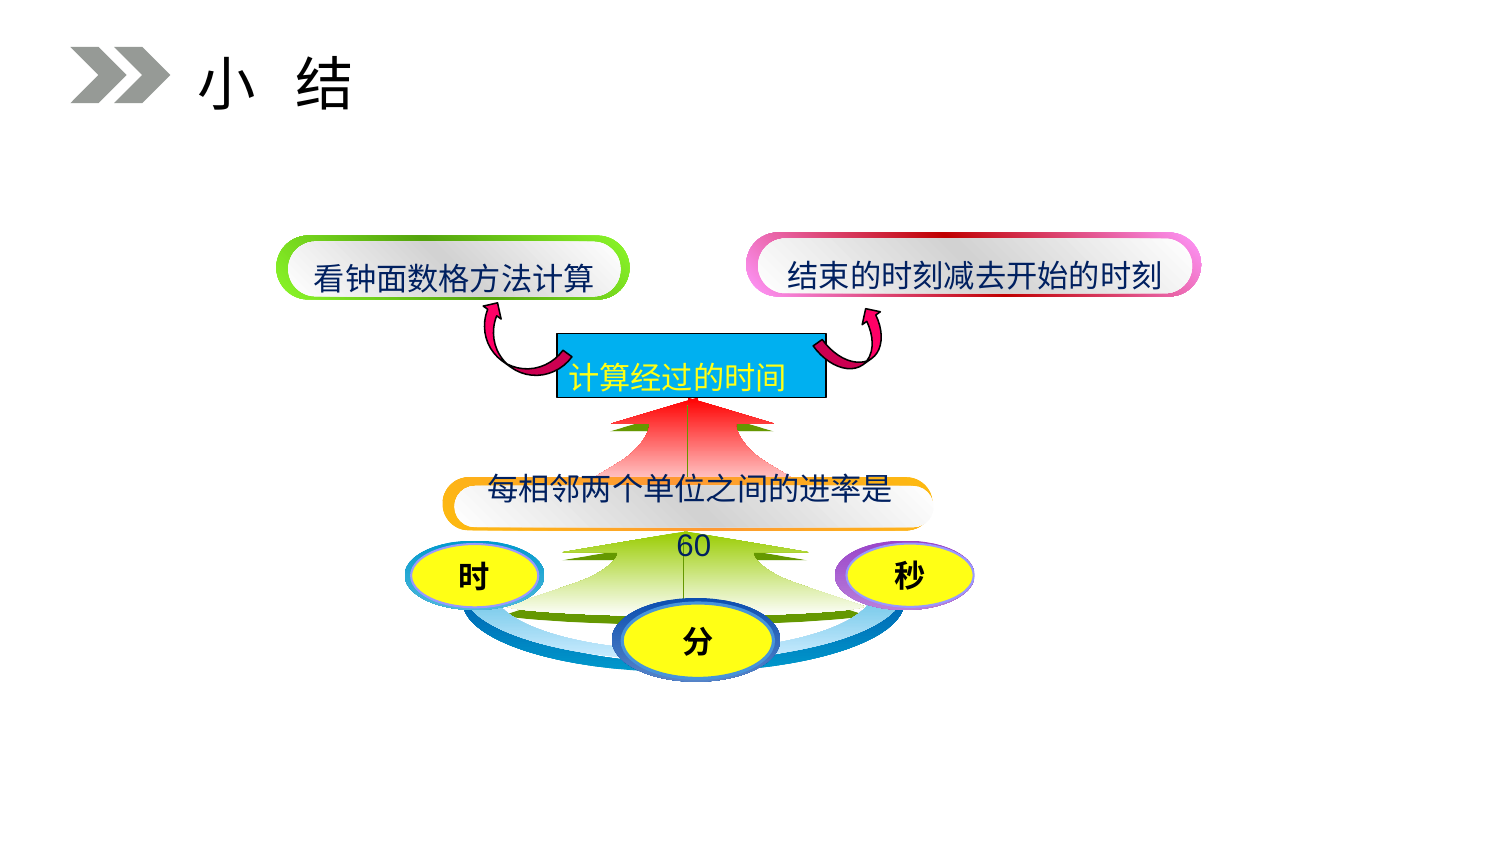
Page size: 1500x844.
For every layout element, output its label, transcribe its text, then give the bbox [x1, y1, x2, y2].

text_box [483, 302, 572, 376]
text_box 计算经过的时间 [556, 333, 826, 398]
text_box 小 结 [186, 49, 816, 102]
text_box [687, 398, 791, 477]
text_box 看钟面数格方法计算 [288, 241, 621, 297]
text_box [644, 673, 748, 682]
text_box [746, 232, 1202, 297]
text_box [276, 235, 630, 300]
text_box 结束的时刻减去开始的时刻 [758, 238, 1193, 294]
text_box 时 [411, 544, 462, 607]
text_box 秒 [905, 543, 974, 607]
text_box 分 [658, 673, 737, 679]
text_box 每相邻两个单位之间的进率是60 [454, 485, 934, 528]
text_box [404, 541, 462, 610]
text_box [813, 308, 882, 369]
text_box [905, 540, 975, 611]
text_box [905, 526, 921, 531]
text_box [594, 400, 687, 477]
text_box [442, 477, 932, 530]
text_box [462, 519, 905, 673]
